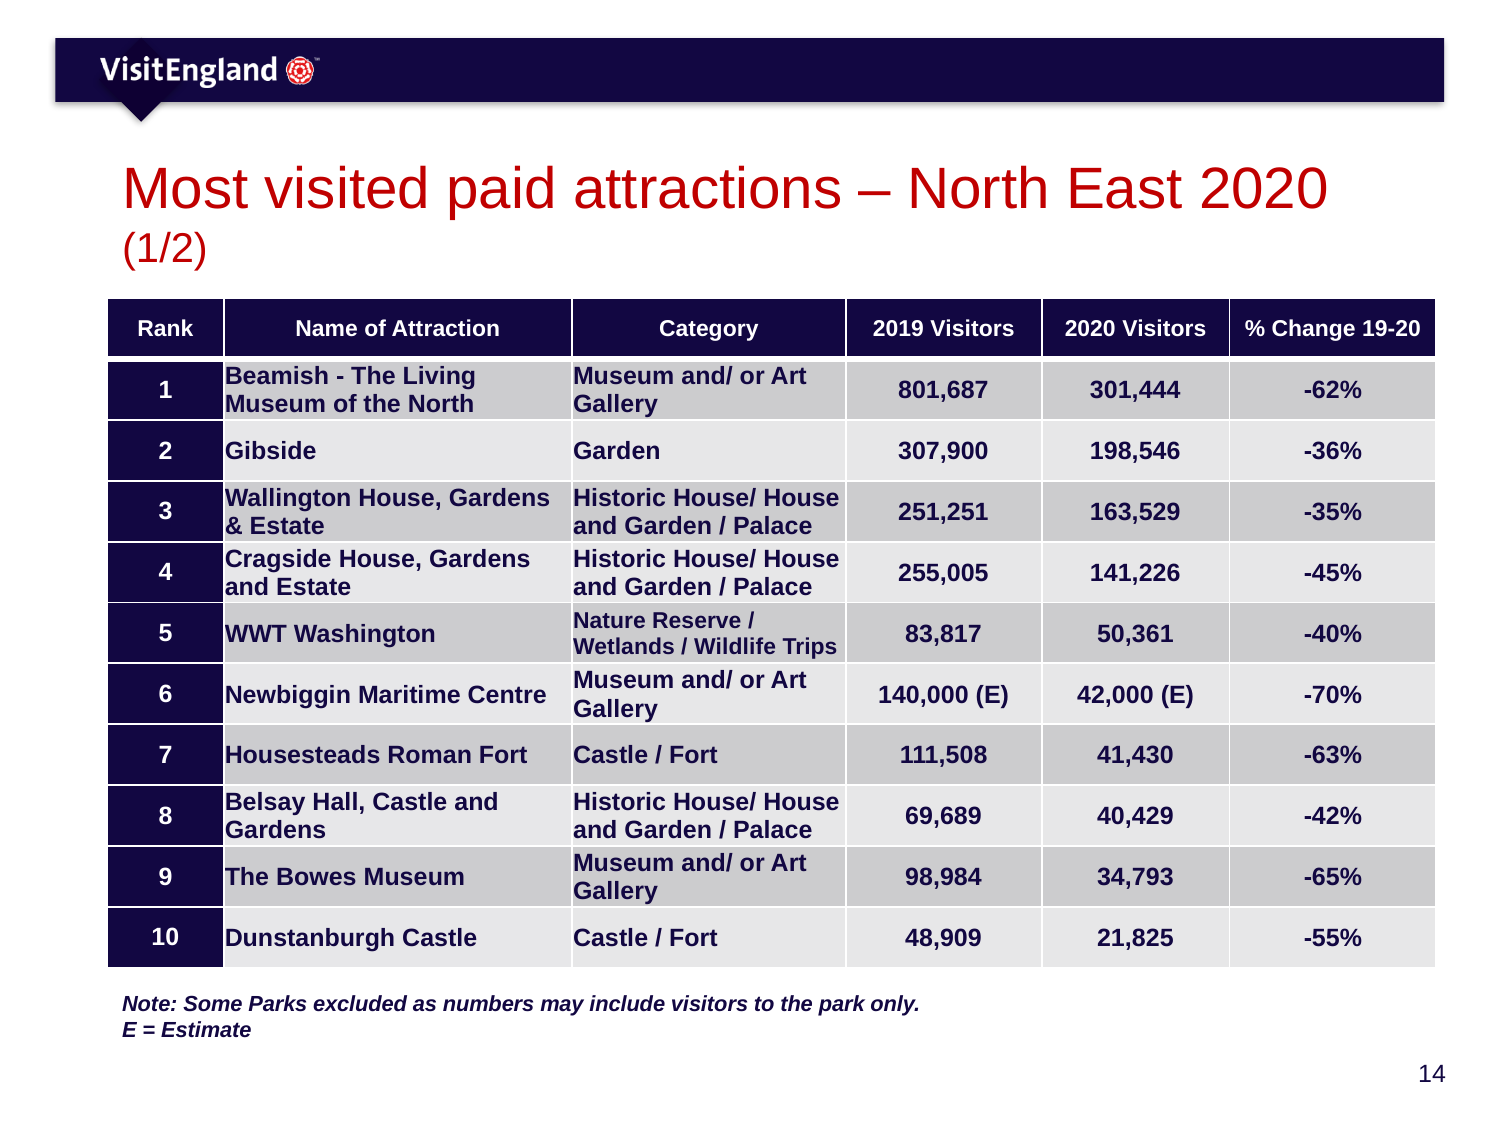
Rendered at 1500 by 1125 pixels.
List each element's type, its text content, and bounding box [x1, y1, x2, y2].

table_cell -70% [1230, 664, 1435, 723]
table_cell 6 [108, 664, 223, 723]
table_cell 140,000 (E) [847, 664, 1041, 723]
table_cell 8 [108, 786, 223, 845]
table_cell -55% [1230, 908, 1435, 967]
table_cell 41,430 [1043, 725, 1229, 784]
table_cell 111,508 [847, 725, 1041, 784]
table_cell 251,251 [847, 482, 1041, 541]
table_cell 307,900 [847, 421, 1041, 480]
table_cell 4 [108, 543, 223, 602]
table_cell 48,909 [847, 908, 1041, 967]
table_cell 255,005 [847, 543, 1041, 602]
table_cell -45% [1230, 543, 1435, 602]
table_cell Nature Reserve / Wetlands / Wildlife Trips [573, 603, 845, 662]
table_cell Museum and/ or Art Gallery [573, 362, 845, 419]
table_cell Housesteads Roman Fort [225, 725, 571, 784]
table_header % Change 19-20 [1230, 299, 1435, 356]
table_cell 83,817 [847, 603, 1041, 662]
table_cell Castle / Fort [573, 908, 845, 967]
table_cell Cragside House, Gardens and Estate [225, 543, 571, 602]
table_cell -36% [1230, 421, 1435, 480]
table_cell Garden [573, 421, 845, 480]
picture [95, 56, 322, 88]
table_cell 163,529 [1043, 482, 1229, 541]
table_cell -35% [1230, 482, 1435, 541]
table_cell 34,793 [1043, 847, 1229, 906]
table_cell 7 [108, 725, 223, 784]
table_cell 69,689 [847, 786, 1041, 845]
table_cell -62% [1230, 362, 1435, 419]
table_cell 2 [108, 421, 223, 480]
table_cell 98,984 [847, 847, 1041, 906]
text_box Note: Some Parks excluded as numbers may include visitors to the park only. E = Estimate [107, 982, 1405, 1050]
table_cell -40% [1230, 603, 1435, 662]
table_cell -63% [1230, 725, 1435, 784]
table_cell 42,000 (E) [1043, 664, 1229, 723]
table_cell 3 [108, 482, 223, 541]
table_cell 5 [108, 603, 223, 662]
table_cell 40,429 [1043, 786, 1229, 845]
table_cell The Bowes Museum [225, 847, 571, 906]
table_header 2019 Visitors [847, 299, 1041, 356]
table_cell Dunstanburgh Castle [225, 908, 571, 967]
table_cell 9 [108, 847, 223, 906]
table_cell -42% [1230, 786, 1435, 845]
table_cell Beamish - The Living Museum of the North [225, 362, 571, 419]
table_cell Historic House/ House and Garden / Palace [573, 543, 845, 602]
table_cell Historic House/ House and Garden / Palace [573, 786, 845, 845]
table_cell 801,687 [847, 362, 1041, 419]
table_cell Museum and/ or Art Gallery [573, 847, 845, 906]
table_cell Belsay Hall, Castle and Gardens [225, 786, 571, 845]
table_cell Castle / Fort [573, 725, 845, 784]
table_header Name of Attraction [225, 299, 571, 356]
table_cell WWT Washington [225, 603, 571, 662]
table_cell Wallington House, Gardens & Estate [225, 482, 571, 541]
table_cell Museum and/ or Art Gallery [573, 664, 845, 723]
table_header 2020 Visitors [1043, 299, 1229, 356]
title Most visited paid attractions – North East 2020 (1/2) [107, 143, 1445, 276]
table_cell -65% [1230, 847, 1435, 906]
table_cell 141,226 [1043, 543, 1229, 602]
table_header Rank [108, 299, 223, 356]
table_cell 50,361 [1043, 603, 1229, 662]
table_cell Newbiggin Maritime Centre [225, 664, 571, 723]
table_header Category [573, 299, 845, 356]
table_cell 1 [108, 362, 223, 419]
table_cell 198,546 [1043, 421, 1229, 480]
table_cell 21,825 [1043, 908, 1229, 967]
table_cell Gibside [225, 421, 571, 480]
table_cell Historic House/ House and Garden / Palace [573, 482, 845, 541]
table_cell 301,444 [1043, 362, 1229, 419]
table_cell 10 [108, 908, 223, 967]
